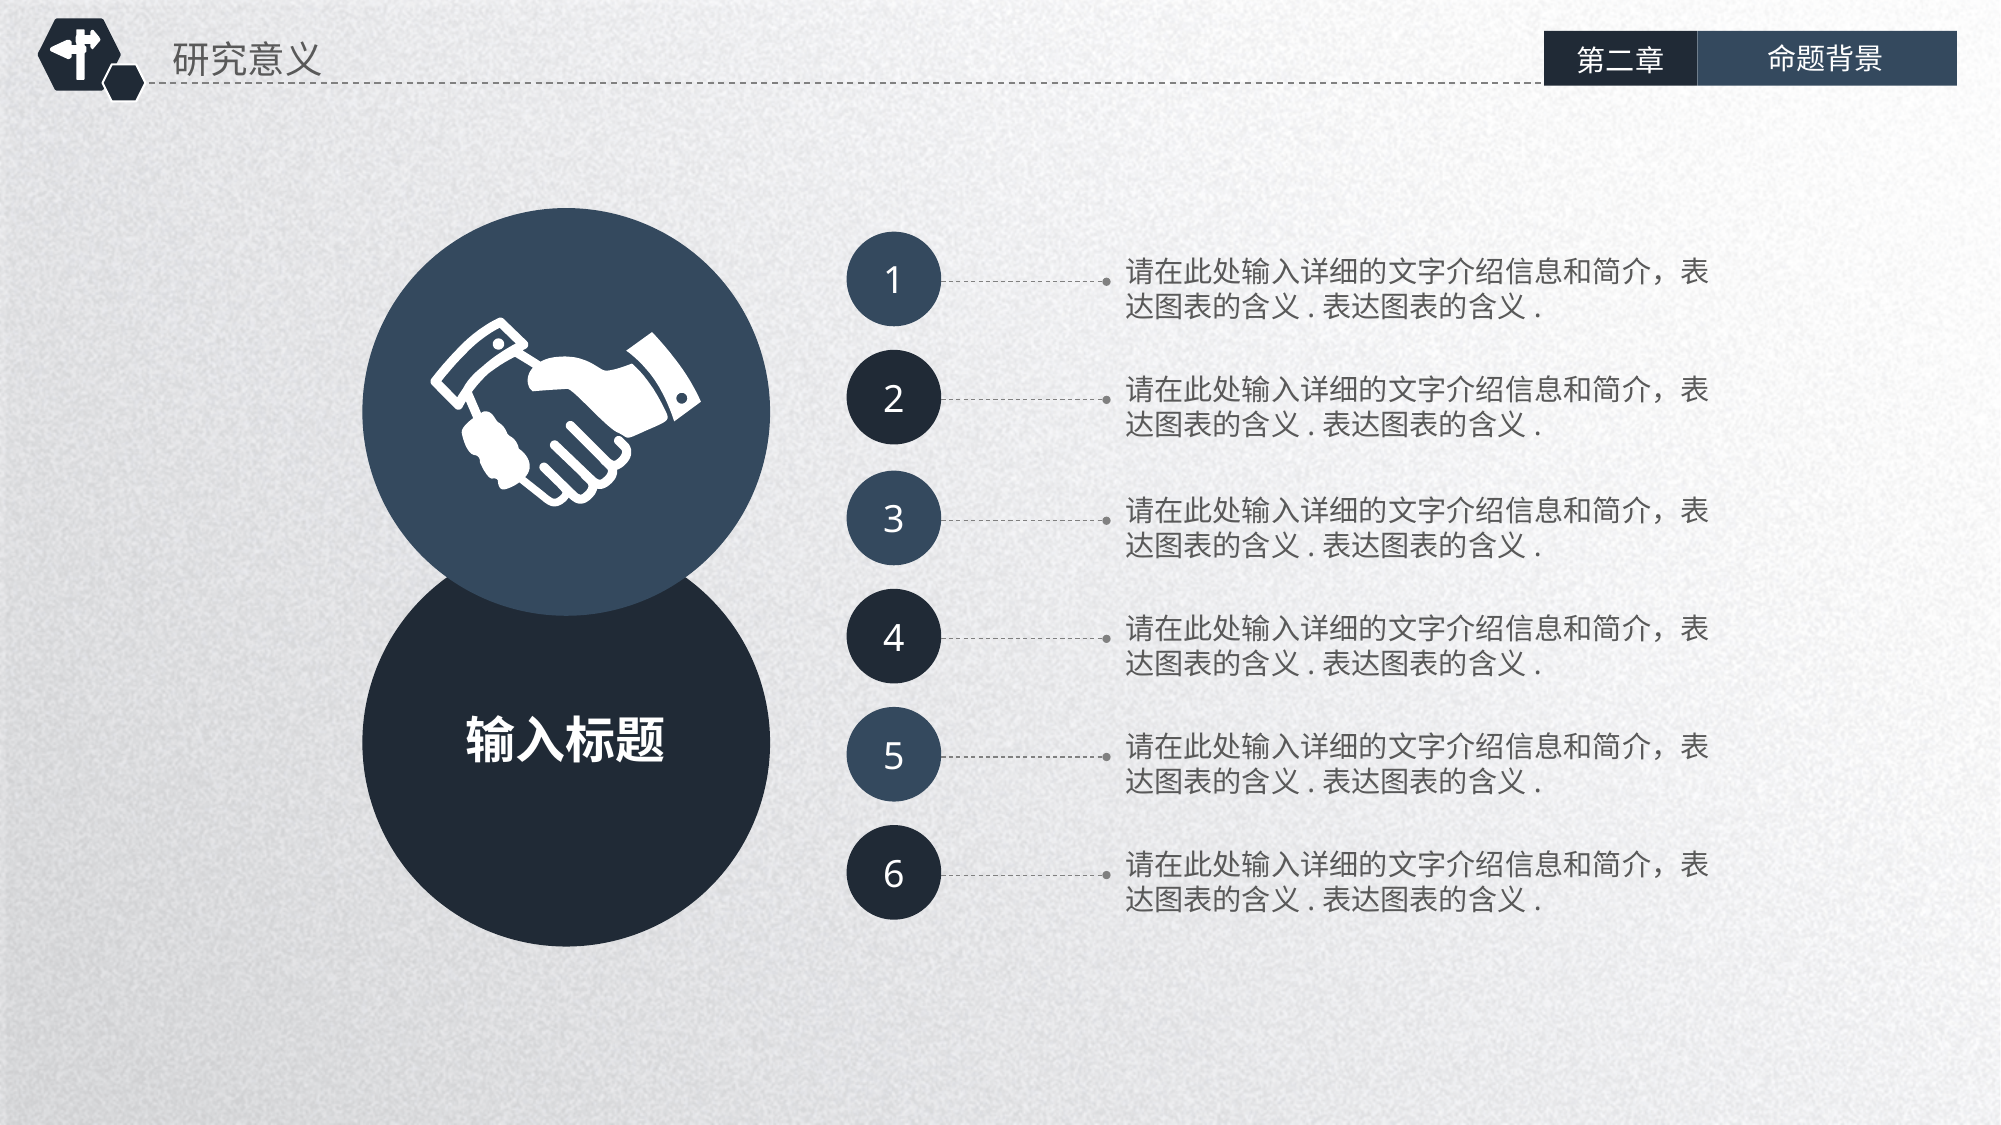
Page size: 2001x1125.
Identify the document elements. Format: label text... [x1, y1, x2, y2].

text_box 3 [844, 468, 944, 568]
text_box 请在此处输入详细的文字介绍信息和简介，表达图表的含义.表达图表的含义. [1110, 484, 1745, 602]
text_box 请在此处输入详细的文字介绍信息和简介，表达图表的含义.表达图表的含义. [1110, 602, 1745, 720]
text_box 第二章 [1544, 36, 1698, 83]
text_box [360, 205, 773, 618]
text_box 输入标题 [401, 708, 730, 769]
text_box 4 [844, 586, 944, 686]
text_box [1542, 29, 1695, 82]
text_box [430, 317, 668, 507]
text_box 研究意义 [161, 30, 469, 82]
text_box [1695, 29, 1959, 88]
text_box [360, 577, 773, 949]
text_box [100, 62, 148, 104]
text_box 请在此处输入详细的文字介绍信息和简介，表达图表的含义.表达图表的含义. [1110, 363, 1745, 484]
text_box 请在此处输入详细的文字介绍信息和简介，表达图表的含义.表达图表的含义. [1110, 245, 1745, 363]
text_box 命题背景 [1695, 34, 1956, 82]
text_box [37, 18, 121, 91]
text_box 6 [844, 822, 944, 922]
text_box [626, 332, 701, 422]
text_box 请在此处输入详细的文字介绍信息和简介，表达图表的含义.表达图表的含义. [1110, 720, 1745, 838]
text_box 1 [844, 229, 944, 329]
text_box 5 [844, 704, 944, 804]
picture [0, 0, 2001, 1125]
text_box 2 [844, 347, 944, 447]
text_box [49, 29, 101, 80]
text_box [1544, 83, 1695, 88]
text_box 请在此处输入详细的文字介绍信息和简介，表达图表的含义.表达图表的含义. [1110, 838, 1745, 970]
